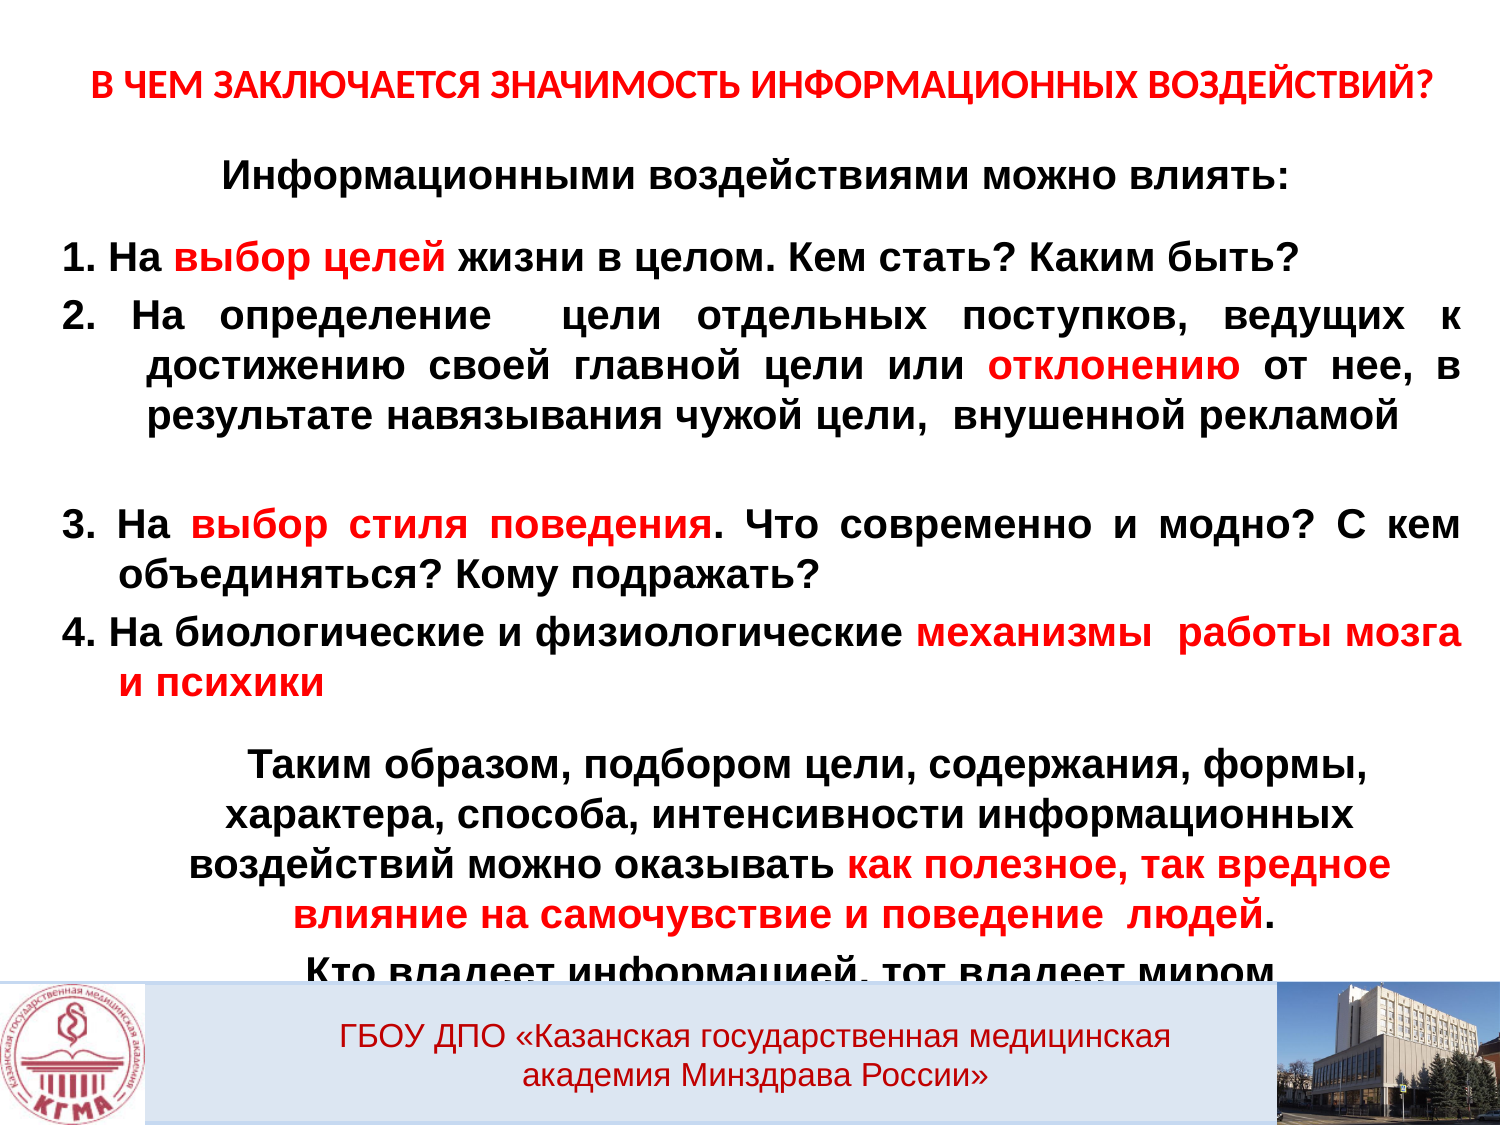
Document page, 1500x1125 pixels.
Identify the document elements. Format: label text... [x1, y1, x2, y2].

title В чем заключается значимость информационных воздействий? [35, 35, 1500, 129]
text_box ГБОУ ДПО «Казанская государственная медицинская академия Минздрава России» [316, 1006, 1196, 1101]
picture [0, 984, 145, 1125]
text_box [0, 981, 1278, 1125]
picture [1277, 982, 1500, 1125]
list Информационными воздействиями можно влиять: 1. На выбор целей жизни в целом. Кем стать? Каким быть? 2. На определение цели отдельных поступков, ведущих к достижению своей главной цели или отклонению от нее, в результате навязывания чужой цели, внушенной рекламой 3. На выбор стиля поведения. Что современно и модно? С кем объединяться? Кому подражать? 4. На биологические и физиологические механизмы работы мозга и психики Таким образом, подбором цели, содержания, формы, характера, способа, интенсивности информационных воздействий можно оказывать как полезное, так вредное влияние на самочувствие и поведение людей. Кто владеет информацией, тот владеет миром [46, 140, 1477, 981]
